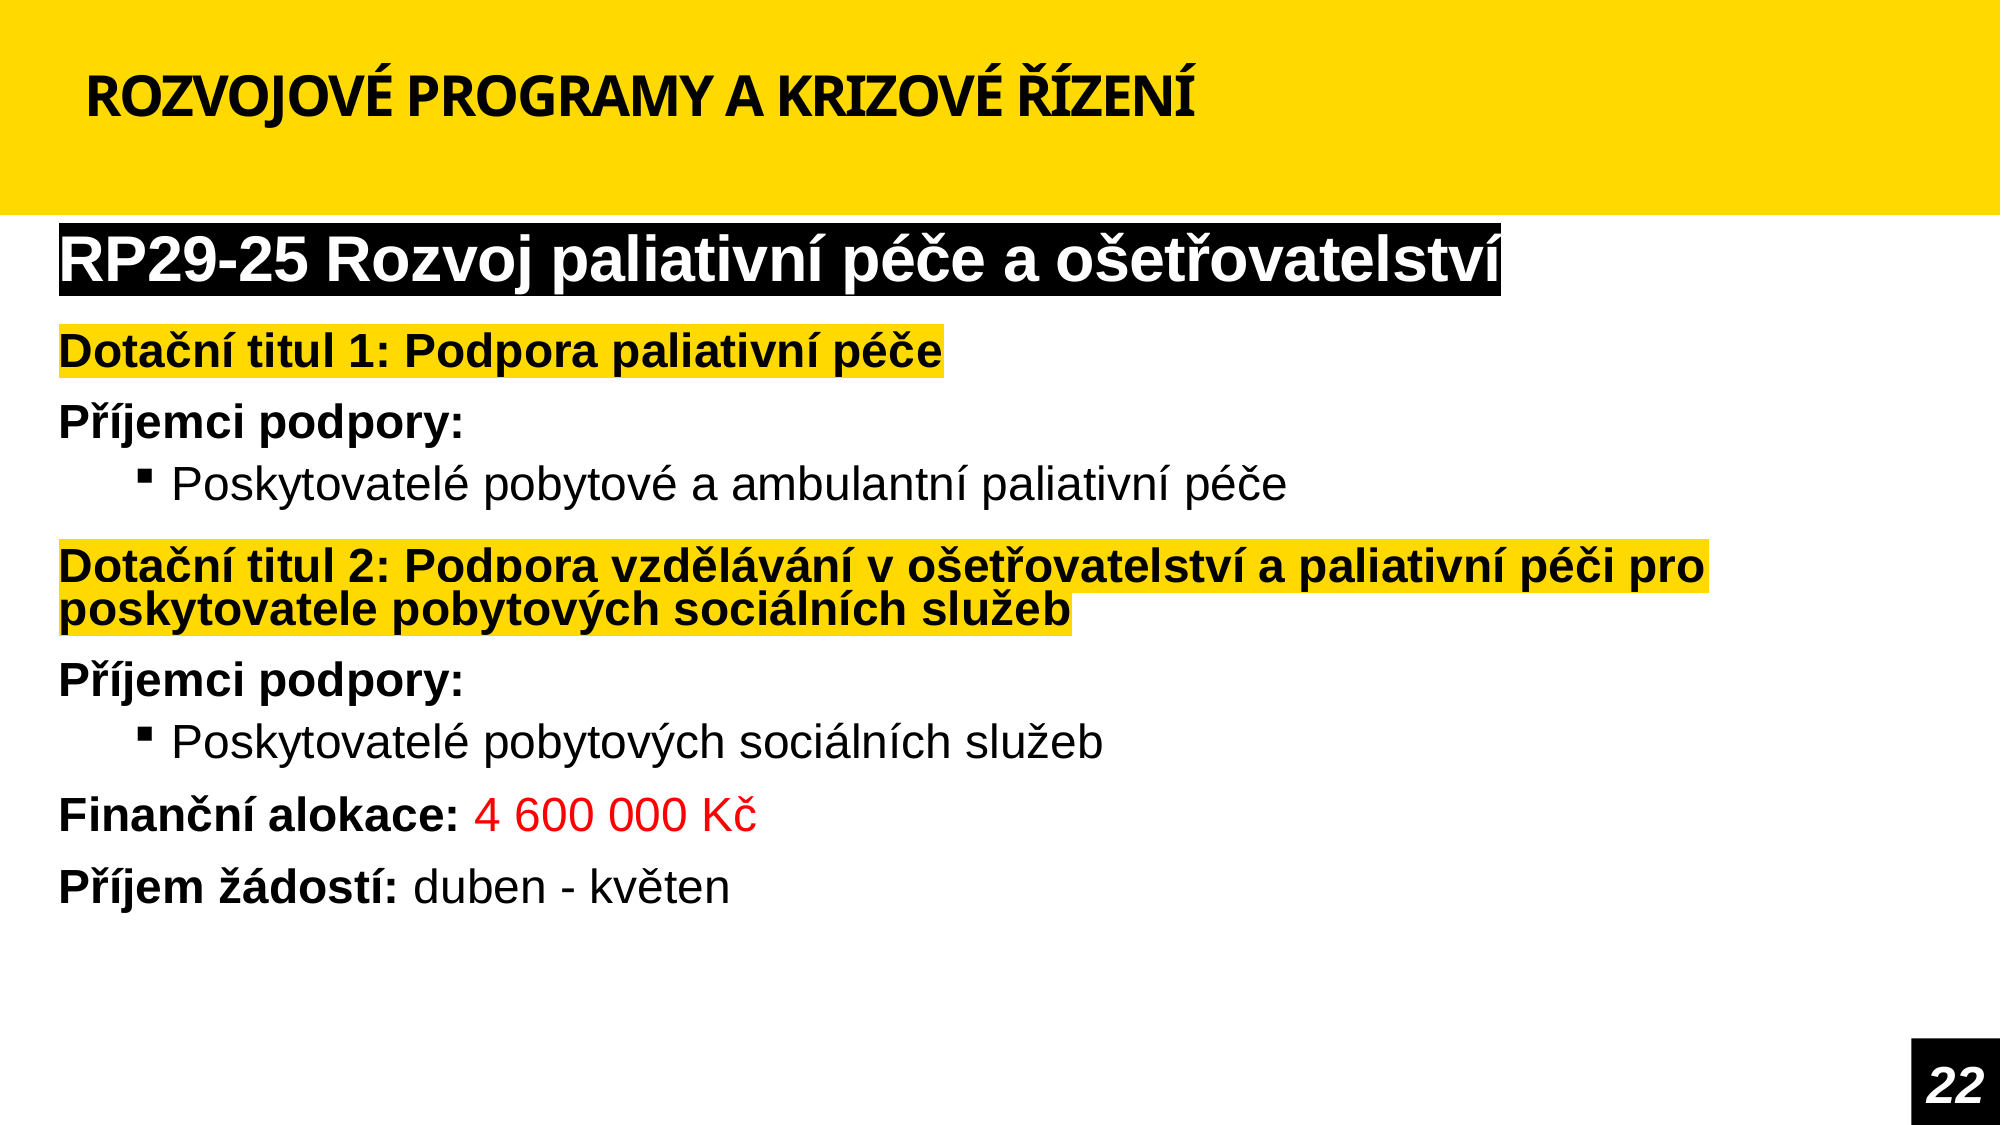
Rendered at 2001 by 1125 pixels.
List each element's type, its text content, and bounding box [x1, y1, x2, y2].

list RP29-25 Rozvoj paliativní péče a ošetřovatelství Dotační titul 1: Podpora paliativní péče Příjemci podpory: Poskytovatelé pobytové a ambulantní paliativní péče Dotační titul 2: Podpora vzdělávání v ošetřovatelství a paliativní péči pro poskytovatele pobytových sociálních služeb Příjemci podpory: Poskytovatelé pobytových sociálních služeb Finanční alokace: 4 600 000 Kč Příjem žádostí: duben - květen [0, 218, 2000, 1125]
title ROZVOJOVÉ PROGRAMY A KRIZOVÉ ŘÍZENÍ [69, 60, 1918, 214]
slide_number 22 [1911, 1038, 2000, 1125]
